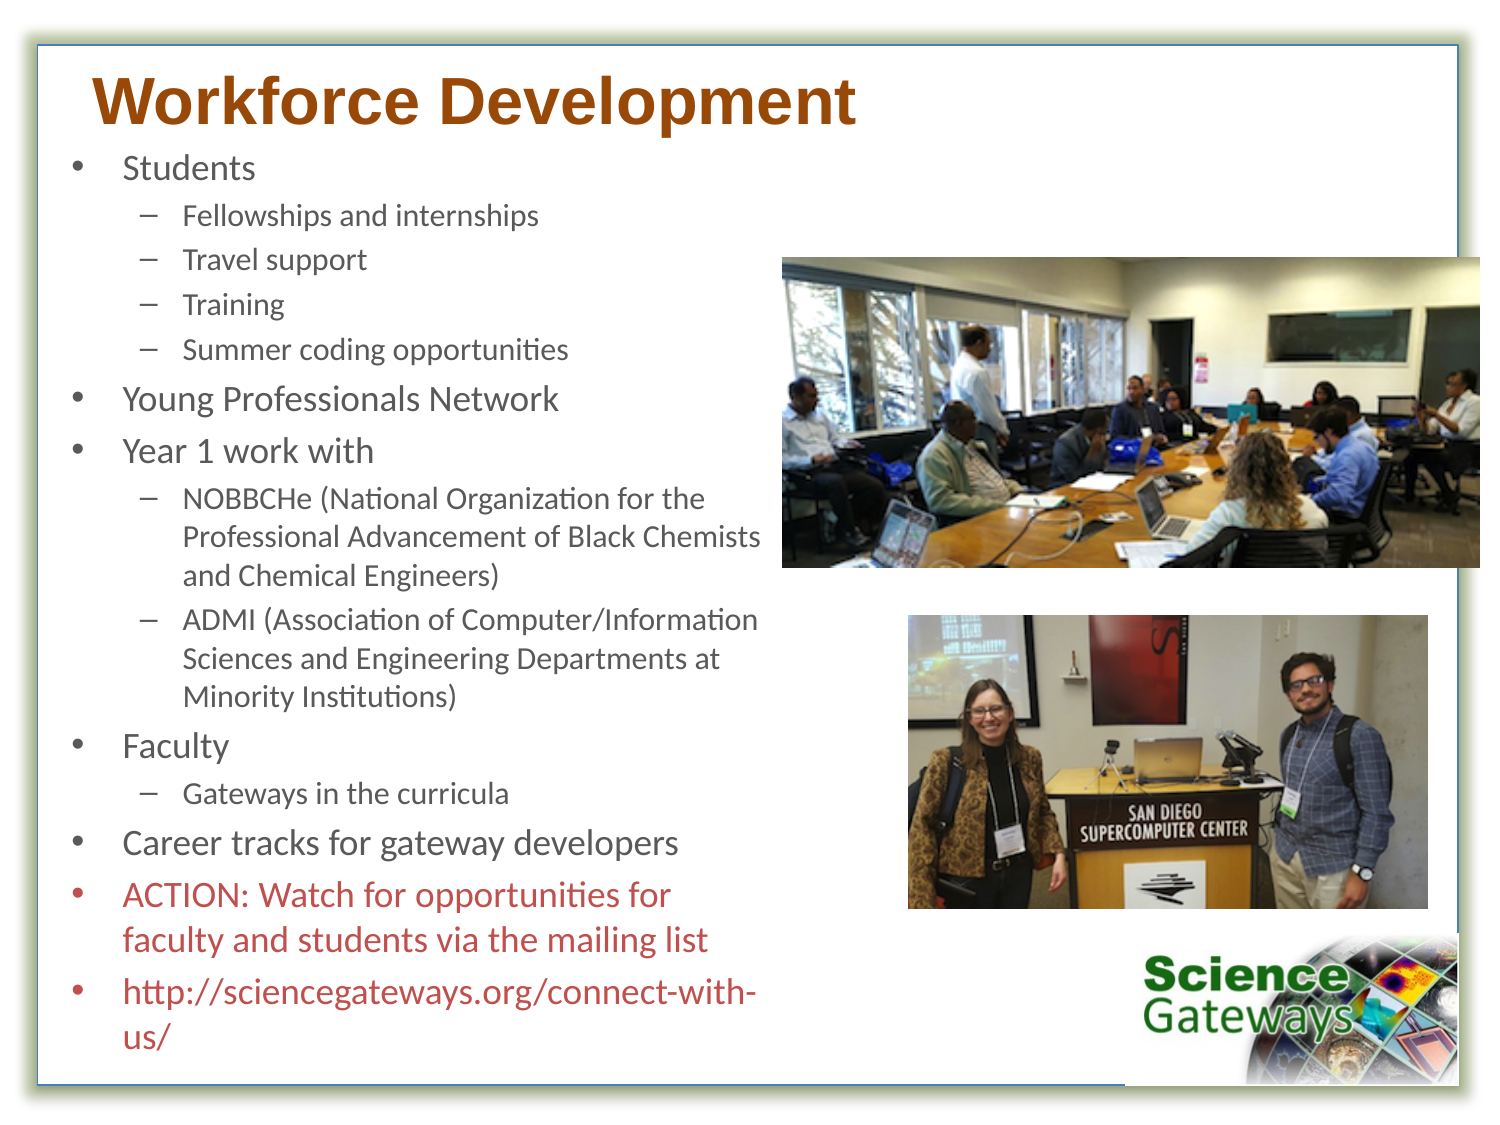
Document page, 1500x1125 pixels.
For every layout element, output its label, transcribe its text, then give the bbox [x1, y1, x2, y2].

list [908, 615, 1428, 909]
list Students Fellowships and internships Travel support Training Summer coding opportunities Young Professionals Network Year 1 work with NOBBCHe (National Organization for the Professional Advancement of Black Chemists and Chemical Engineers) ADMI (Association of Computer/Information Sciences and Engineering Departments at Minority Institutions) Faculty Gateways in the curricula Career tracks for gateway developers ACTION: Watch for opportunities for faculty and students via the mailing list http://sciencegateways.org/connect-with-us/ [56, 135, 783, 1102]
picture [782, 257, 1480, 569]
picture [1125, 933, 1459, 1086]
title Workforce Development [77, 32, 1428, 164]
